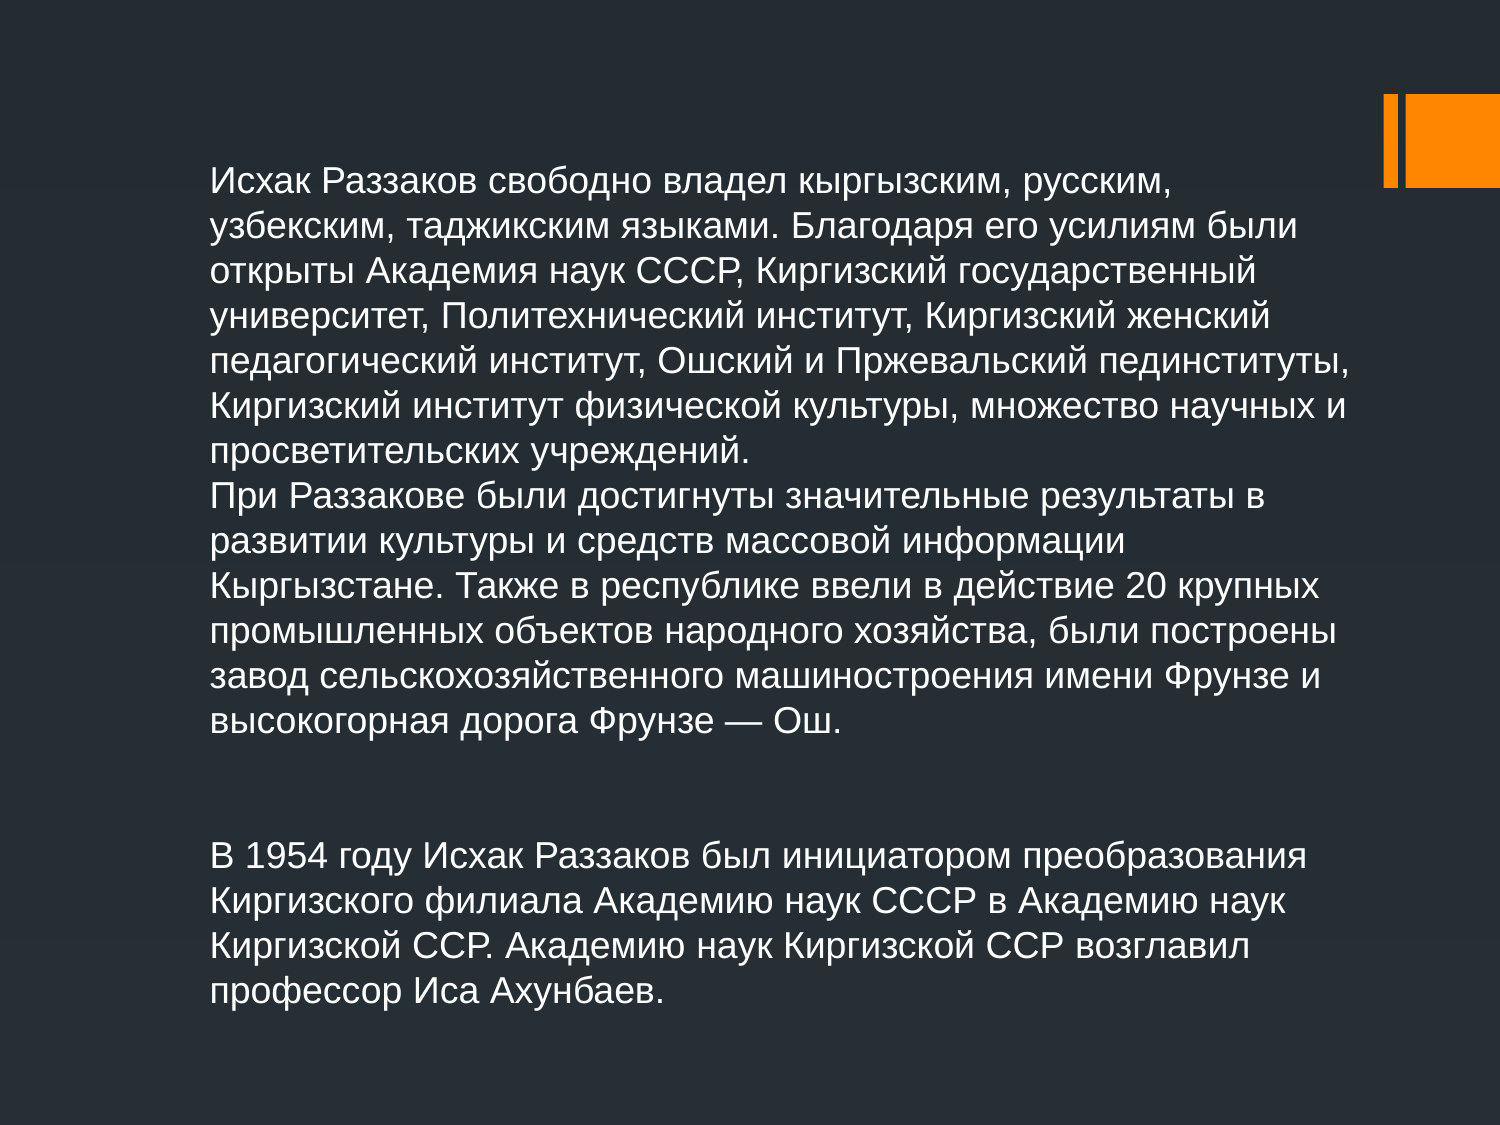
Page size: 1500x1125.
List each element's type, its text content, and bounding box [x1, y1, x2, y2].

text_box Исхак Раззаков свободно владел кыргызским, русским, узбекским, таджикским языками. Благодаря его усилиям были открыты Академия наук СССР, Киргизский государственный университет, Политехнический институт, Киргизский женский педагогический институт, Ошский и Пржевальский пединституты, Киргизский институт физической культуры, множество научных и просветительских учреждений. При Раззакове были достигнуты значительные результаты в развитии культуры и средств массовой информации Кыргызстане. Также в республике ввели в действие 20 крупных промышленных объектов народного хозяйства, были построены завод сельскохозяйственного машиностроения имени Фрунзе и высокогорная дорога Фрунзе — Ош. В 1954 году Исхак Раззаков был инициатором преобразования Киргизского филиала Академию наук СССР в Академию наук Киргизской ССР. Академию наук Киргизской ССР возглавил профессор Иса Ахунбаев. [194, 148, 1373, 1019]
